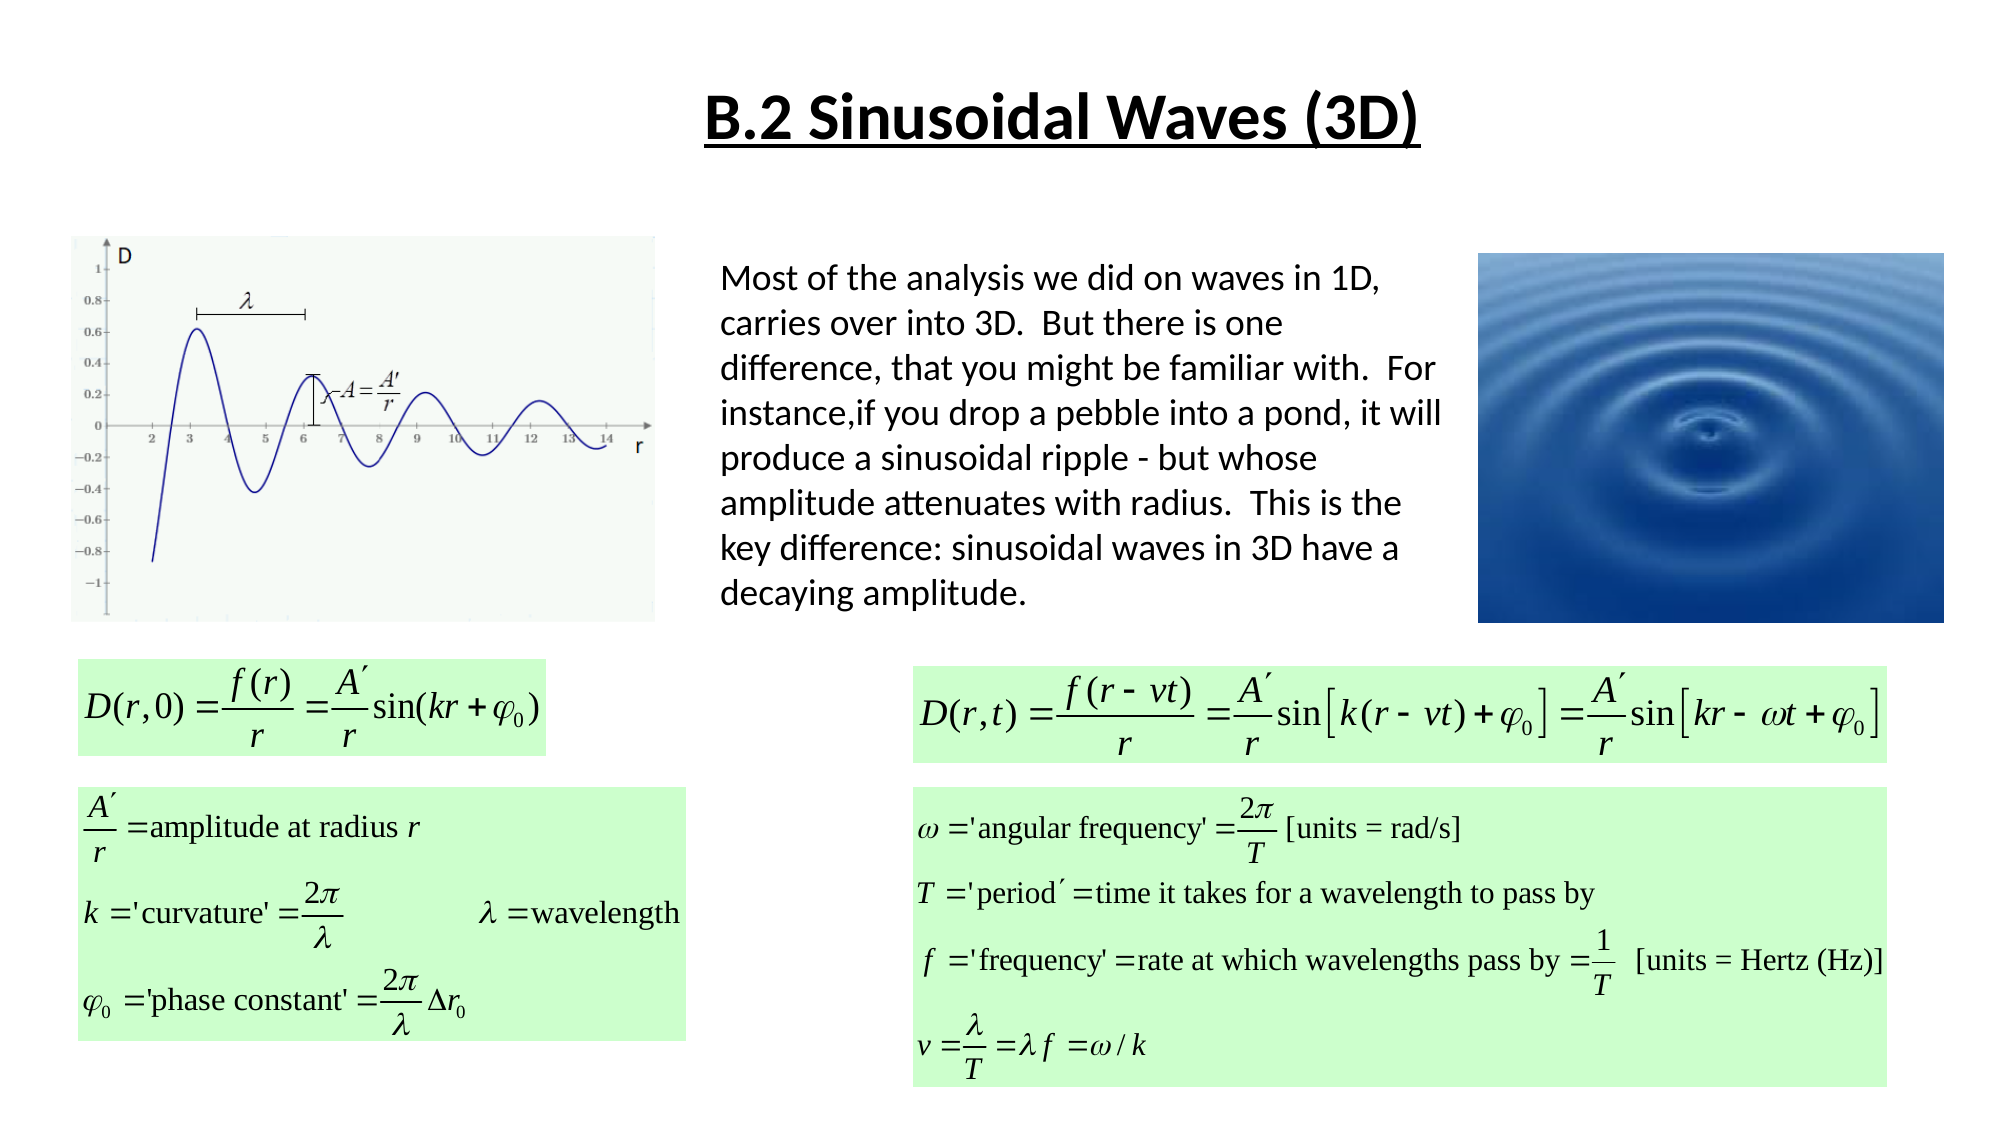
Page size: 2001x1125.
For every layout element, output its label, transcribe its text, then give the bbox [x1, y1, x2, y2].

text_box B.2 Sinusoidal Waves (3D) [689, 65, 1436, 161]
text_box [78, 787, 687, 1042]
picture [1473, 247, 1950, 631]
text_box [78, 658, 546, 756]
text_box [912, 666, 1888, 764]
text_box Most of the analysis we did on waves in 1D, carries over into 3D. But there is one difference, that you might be familiar with. For instance,if you drop a pebble into a pond, it will produce a sinusoidal ripple - but whose amplitude attenuates with radius. This is the key difference: sinusoidal waves in 3D have a decaying amplitude. [705, 245, 1459, 330]
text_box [71, 236, 655, 627]
text_box Most of the analysis we did on waves in 1D, carries over into 3D. But there is one difference, that you might be familiar with. For instance,if you drop a pebble into a pond, it will produce a sinusoidal ripple - but whose amplitude attenuates with radius. This is the key difference: sinusoidal waves in 3D have a decaying amplitude. [705, 331, 1459, 621]
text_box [912, 787, 1888, 1088]
